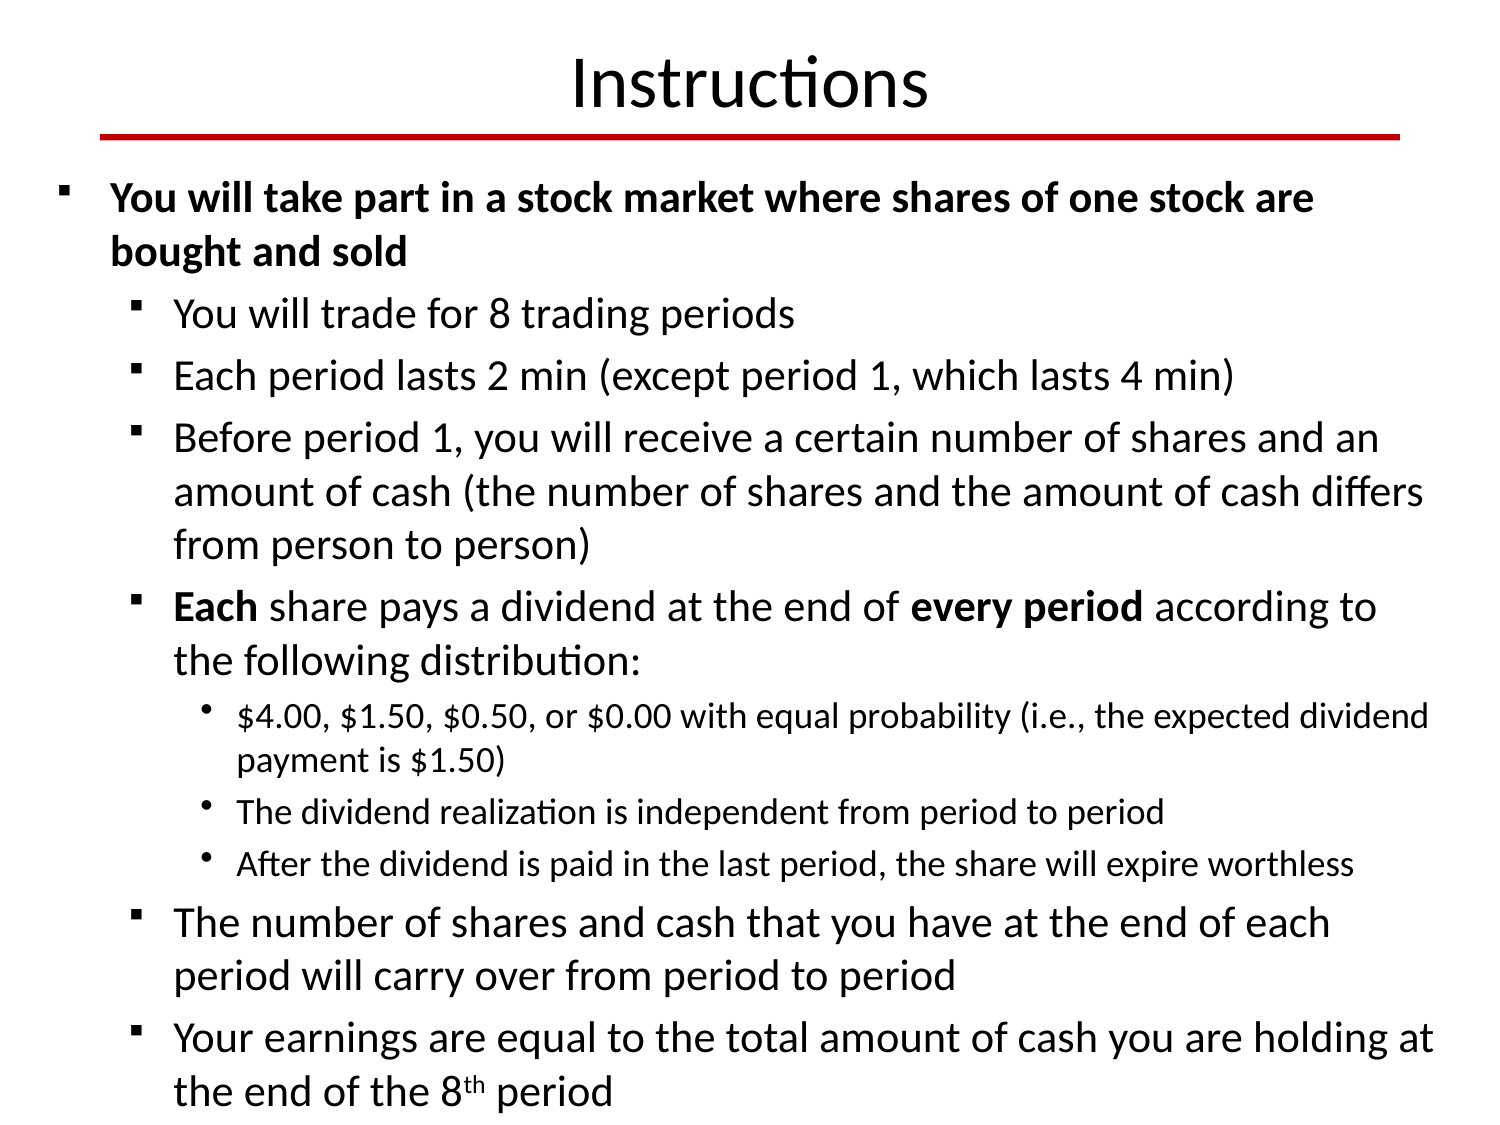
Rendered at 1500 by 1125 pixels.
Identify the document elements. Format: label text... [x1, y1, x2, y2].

title Instructions [75, 19, 1425, 136]
list You will take part in a stock market where shares of one stock are bought and sold You will trade for 8 trading periods Each period lasts 2 min (except period 1, which lasts 4 min) Before period 1, you will receive a certain number of shares and an amount of cash (the number of shares and the amount of cash differs from person to person) Each share pays a dividend at the end of every period according to the following distribution: $4.00, $1.50, $0.50, or $0.00 with equal probability (i.e., the expected dividend payment is $1.50) The dividend realization is independent from period to period After the dividend is paid in the last period, the share will expire worthless The number of shares and cash that you have at the end of each period will carry over from period to period Your earnings are equal to the total amount of cash you are holding at the end of the 8th period [41, 160, 1459, 1125]
